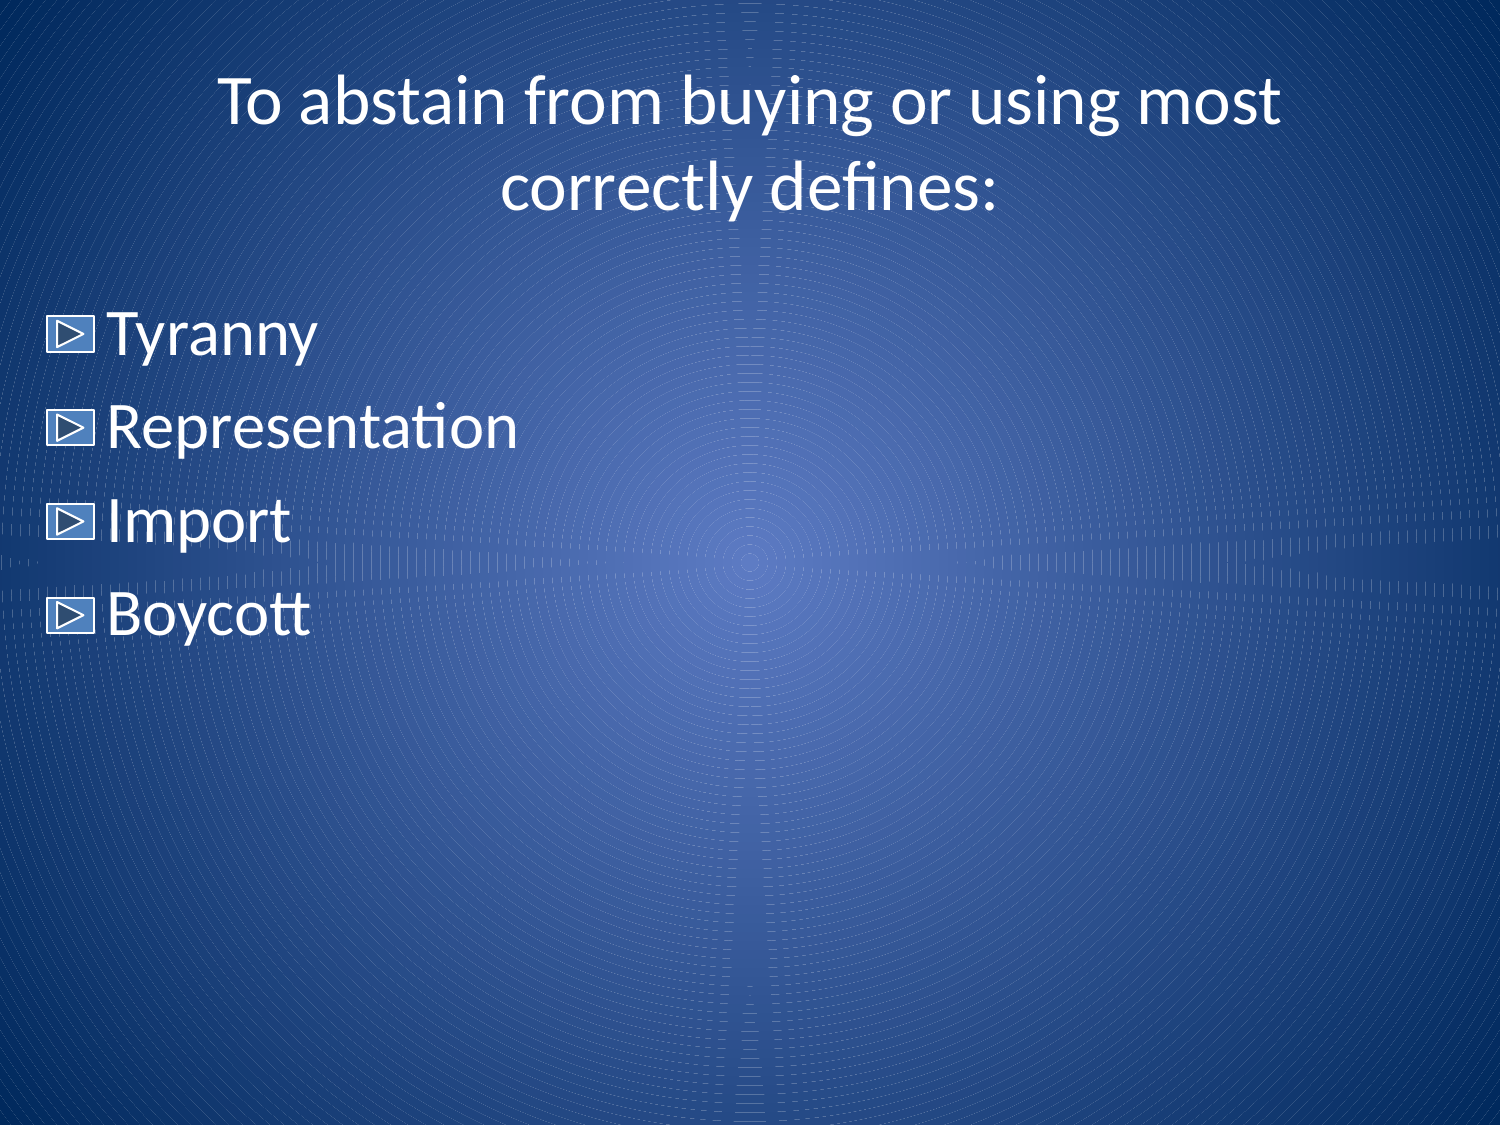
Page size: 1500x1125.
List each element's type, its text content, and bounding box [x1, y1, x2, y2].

title To abstain from buying or using most correctly defines: [75, 45, 1425, 233]
list Tyranny Representation Import Boycott [35, 281, 1453, 1096]
text_box [46, 410, 94, 446]
text_box [46, 597, 94, 633]
text_box [46, 316, 94, 352]
text_box [46, 503, 94, 540]
